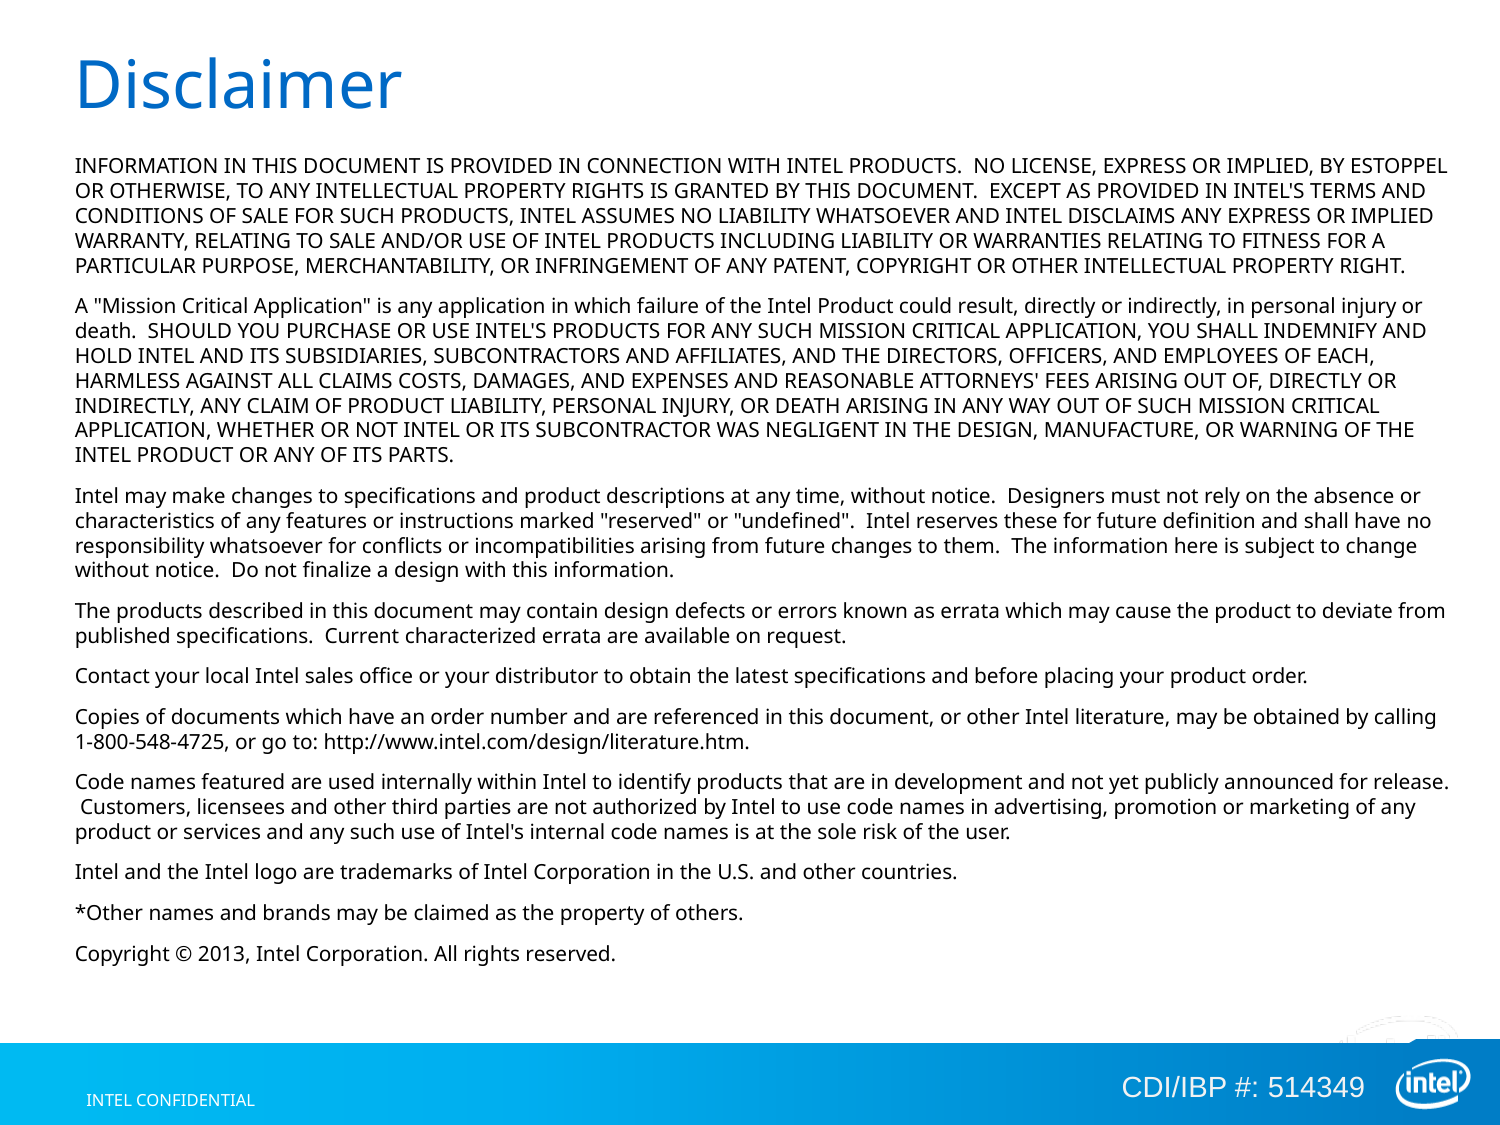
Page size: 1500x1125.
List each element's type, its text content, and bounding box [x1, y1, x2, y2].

picture [0, 1015, 1500, 1125]
picture [1244, 1091, 1254, 1125]
title Disclaimer [74, 66, 1402, 142]
list INFORMATION IN THIS DOCUMENT IS PROVIDED IN CONNECTION WITH INTEL PRODUCTS. NO LICENSE, EXPRESS OR IMPLIED, BY ESTOPPEL OR OTHERWISE, TO ANY INTELLECTUAL PROPERTY RIGHTS IS GRANTED BY THIS DOCUMENT. EXCEPT AS PROVIDED IN INTEL'S TERMS AND CONDITIONS OF SALE FOR SUCH PRODUCTS, INTEL ASSUMES NO LIABILITY WHATSOEVER AND INTEL DISCLAIMS ANY EXPRESS OR IMPLIED WARRANTY, RELATING TO SALE AND/OR USE OF INTEL PRODUCTS INCLUDING LIABILITY OR WARRANTIES RELATING TO FITNESS FOR A PARTICULAR PURPOSE, MERCHANTABILITY, OR INFRINGEMENT OF ANY PATENT, COPYRIGHT OR OTHER INTELLECTUAL PROPERTY RIGHT. A "Mission Critical Application" is any application in which failure of the Intel Product could result, directly or indirectly, in personal injury or death. SHOULD YOU PURCHASE OR USE INTEL'S PRODUCTS FOR ANY SUCH MISSION CRITICAL APPLICATION, YOU SHALL INDEMNIFY AND HOLD INTEL AND ITS SUBSIDIARIES, SUBCONTRACTORS AND AFFILIATES, AND THE DIRECTORS, OFFICERS, AND EMPLOYEES OF EACH, HARMLESS AGAINST ALL CLAIMS COSTS, DAMAGES, AND EXPENSES AND REASONABLE ATTORNEYS' FEES ARISING OUT OF, DIRECTLY OR INDIRECTLY, ANY CLAIM OF PRODUCT LIABILITY, PERSONAL INJURY, OR DEATH ARISING IN ANY WAY OUT OF SUCH MISSION CRITICAL APPLICATION, WHETHER OR NOT INTEL OR ITS SUBCONTRACTOR WAS NEGLIGENT IN THE DESIGN, MANUFACTURE, OR WARNING OF THE INTEL PRODUCT OR ANY OF ITS PARTS. Intel may make changes to specifications and product descriptions at any time, without notice. Designers must not rely on the absence or characteristics of any features or instructions marked "reserved" or "undefined". Intel reserves these for future definition and shall have no responsibility whatsoever for conflicts or incompatibilities arising from future changes to them. The information here is subject to change without notice. Do not finalize a design with this information. The products described in this document may contain design defects or errors known as errata which may cause the product to deviate from published specifications. Current characterized errata are available on request. Contact your local Intel sales office or your distributor to obtain the latest specifications and before placing your product order. Copies of documents which have an order number and are referenced in this document, or other Intel literature, may be obtained by calling 1-800-548-4725, or go to: http://www.intel.com/design/literature.htm. Code names featured are used internally within Intel to identify products that are in development and not yet publicly announced for release. Customers, licensees and other third parties are not authorized by Intel to use code names in advertising, promotion or marketing of any product or services and any such use of Intel's internal code names is at the sole risk of the user. Intel and the Intel logo are trademarks of Intel Corporation in the U.S. and other countries. *Other names and brands may be claimed as the property of others. Copyright © 2013, Intel Corporation. All rights reserved. [74, 152, 1453, 1020]
picture [1289, 1097, 1296, 1125]
picture [1307, 1092, 1314, 1125]
